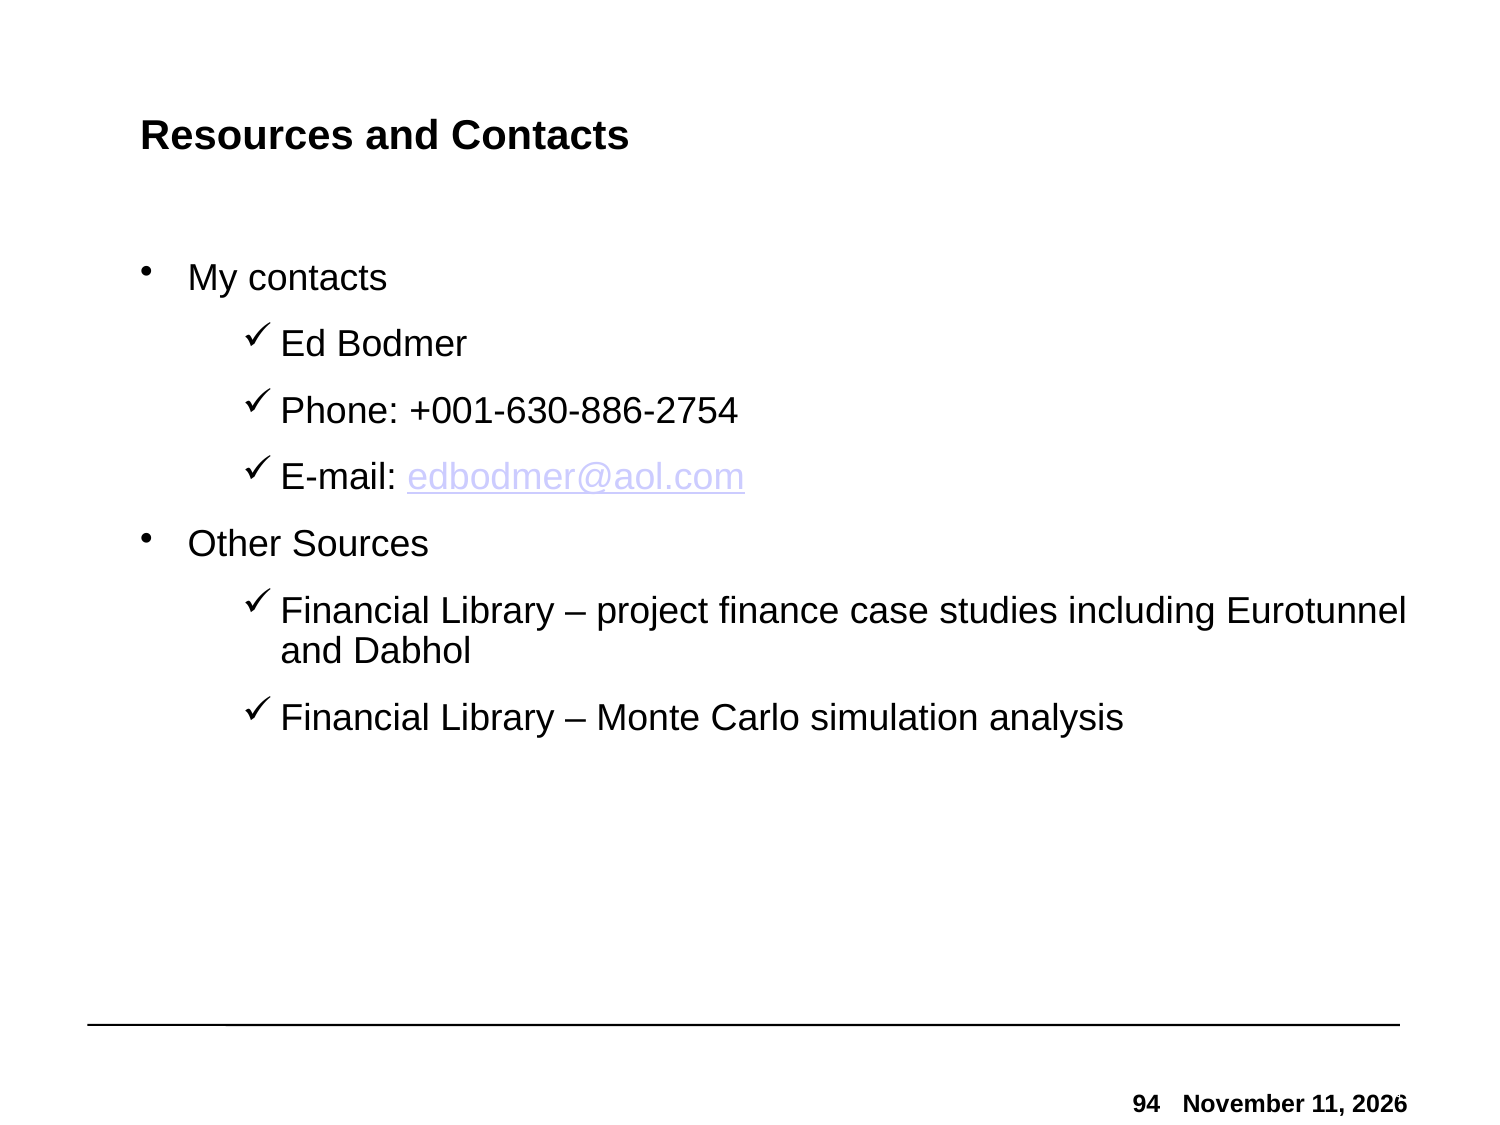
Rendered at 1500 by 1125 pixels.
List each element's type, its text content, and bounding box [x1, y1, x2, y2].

title Resources and Contacts [124, 99, 1401, 226]
list My contacts Ed Bodmer Phone: +001-630-886-2754 E-mail: edbodmer@aol.com Other Sources Financial Library – project finance case studies including Eurotunnel and Dabhol Financial Library – Monte Carlo simulation analysis [124, 249, 1426, 1013]
